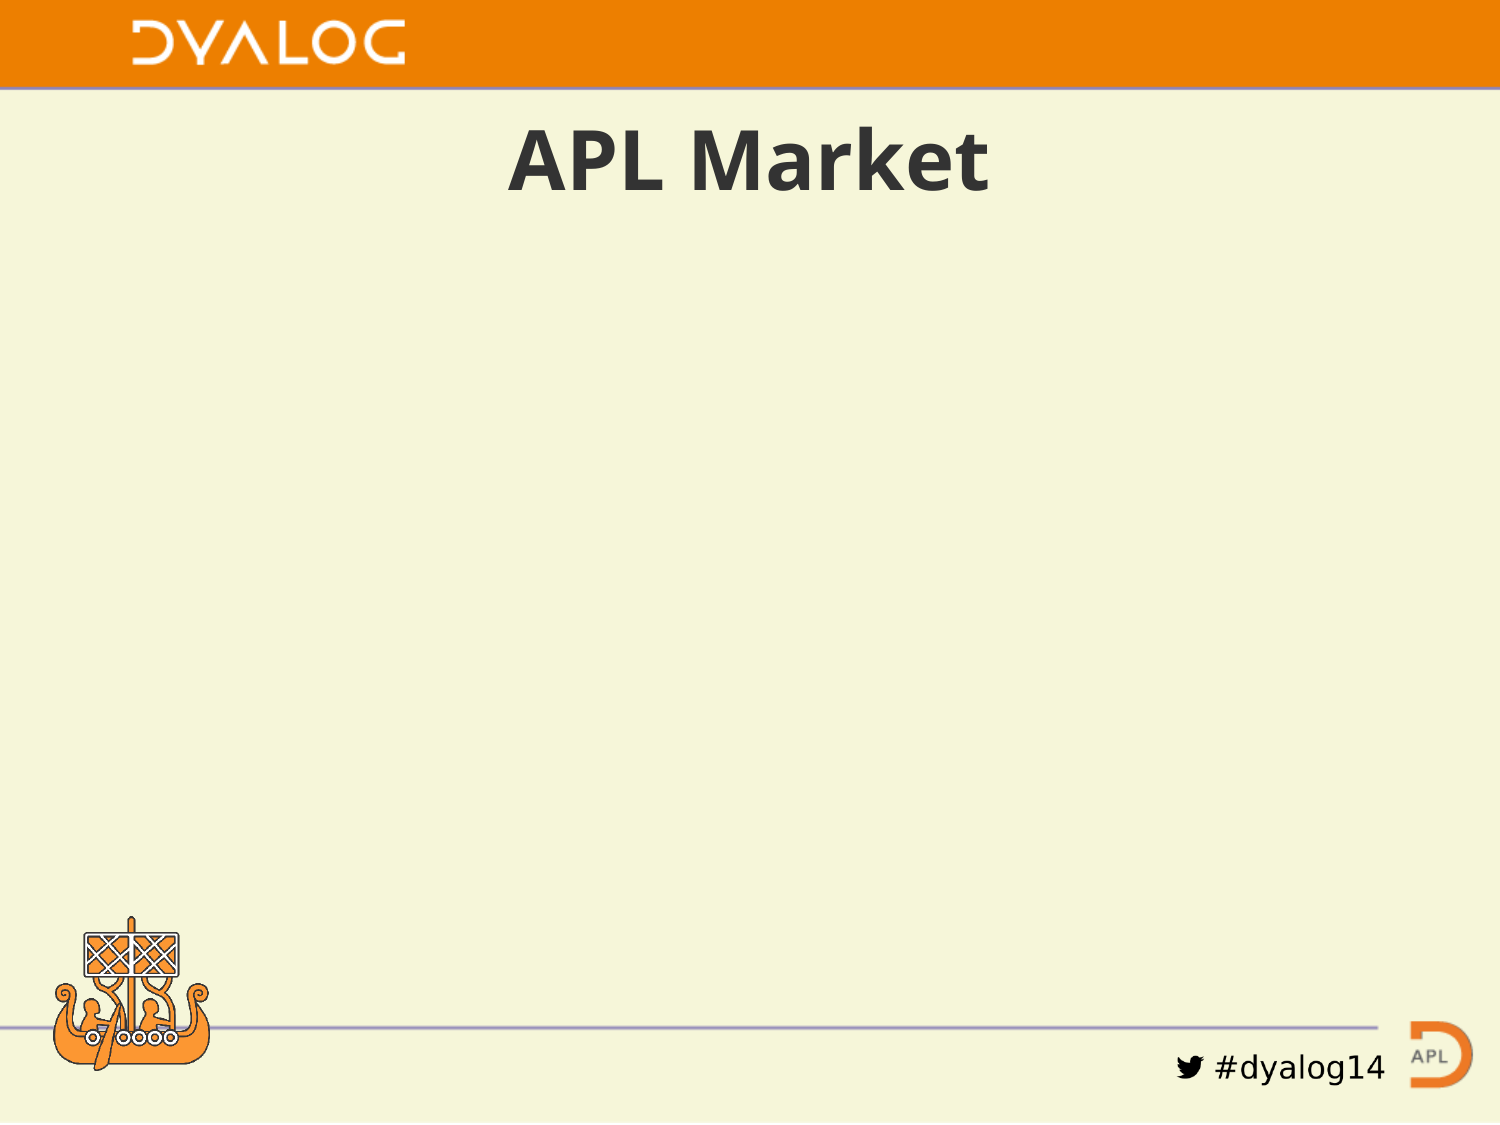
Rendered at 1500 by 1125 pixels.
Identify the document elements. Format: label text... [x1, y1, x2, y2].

title APL Market [112, 99, 1388, 288]
picture [0, 0, 1500, 1123]
